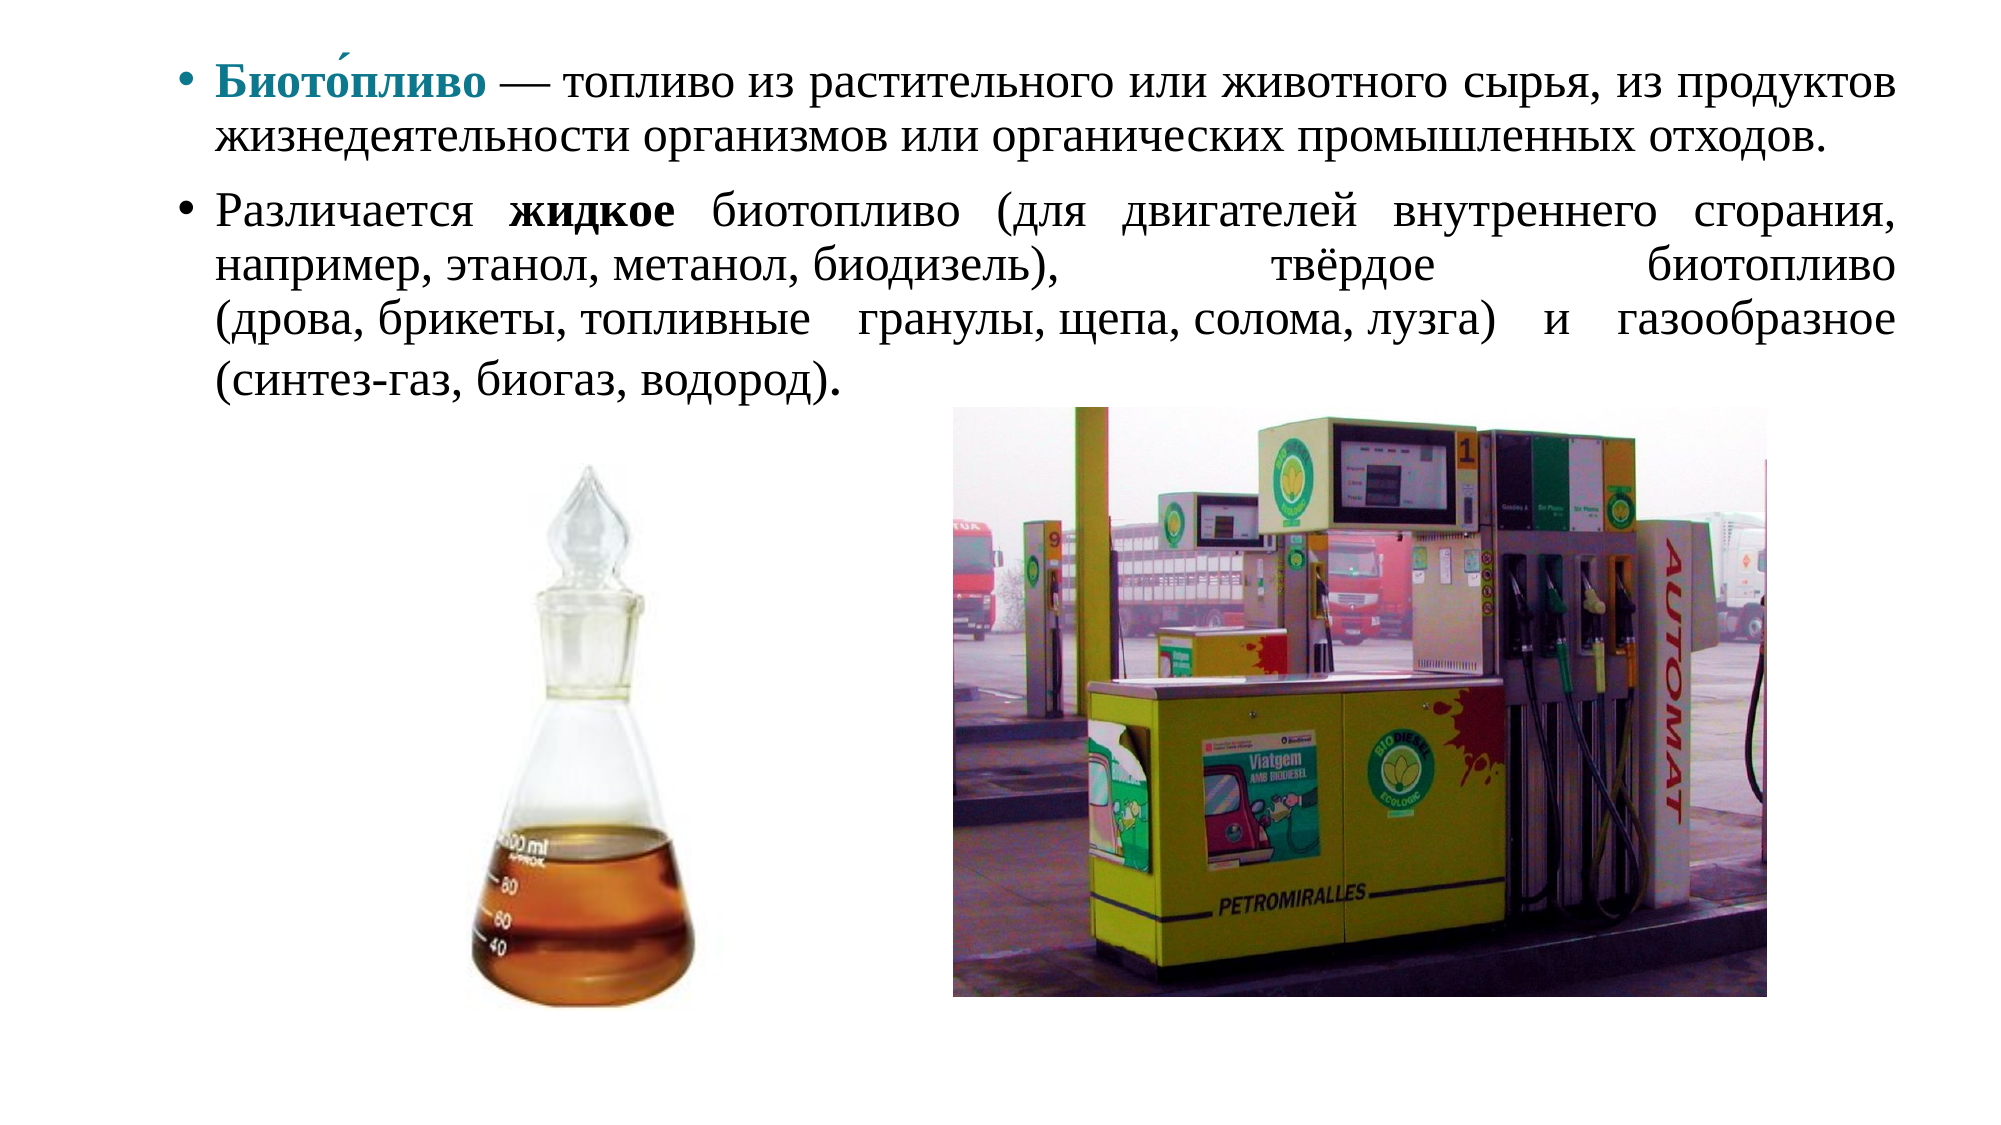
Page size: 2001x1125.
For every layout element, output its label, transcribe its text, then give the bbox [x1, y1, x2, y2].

list Биото́пливо — топливо из растительного или животного сырья, из продуктов жизнедеятельности организмов или органических промышленных отходов. Различается жидкое биотопливо (для двигателей внутреннего сгорания, например, этанол, метанол, биодизель), твёрдое биотопливо (дрова, брикеты, топливные гранулы, щепа, солома, лузга) и газообразное (синтез-газ, биогаз, водород). [162, 46, 1912, 1005]
picture [337, 463, 840, 1016]
picture [953, 407, 1767, 997]
